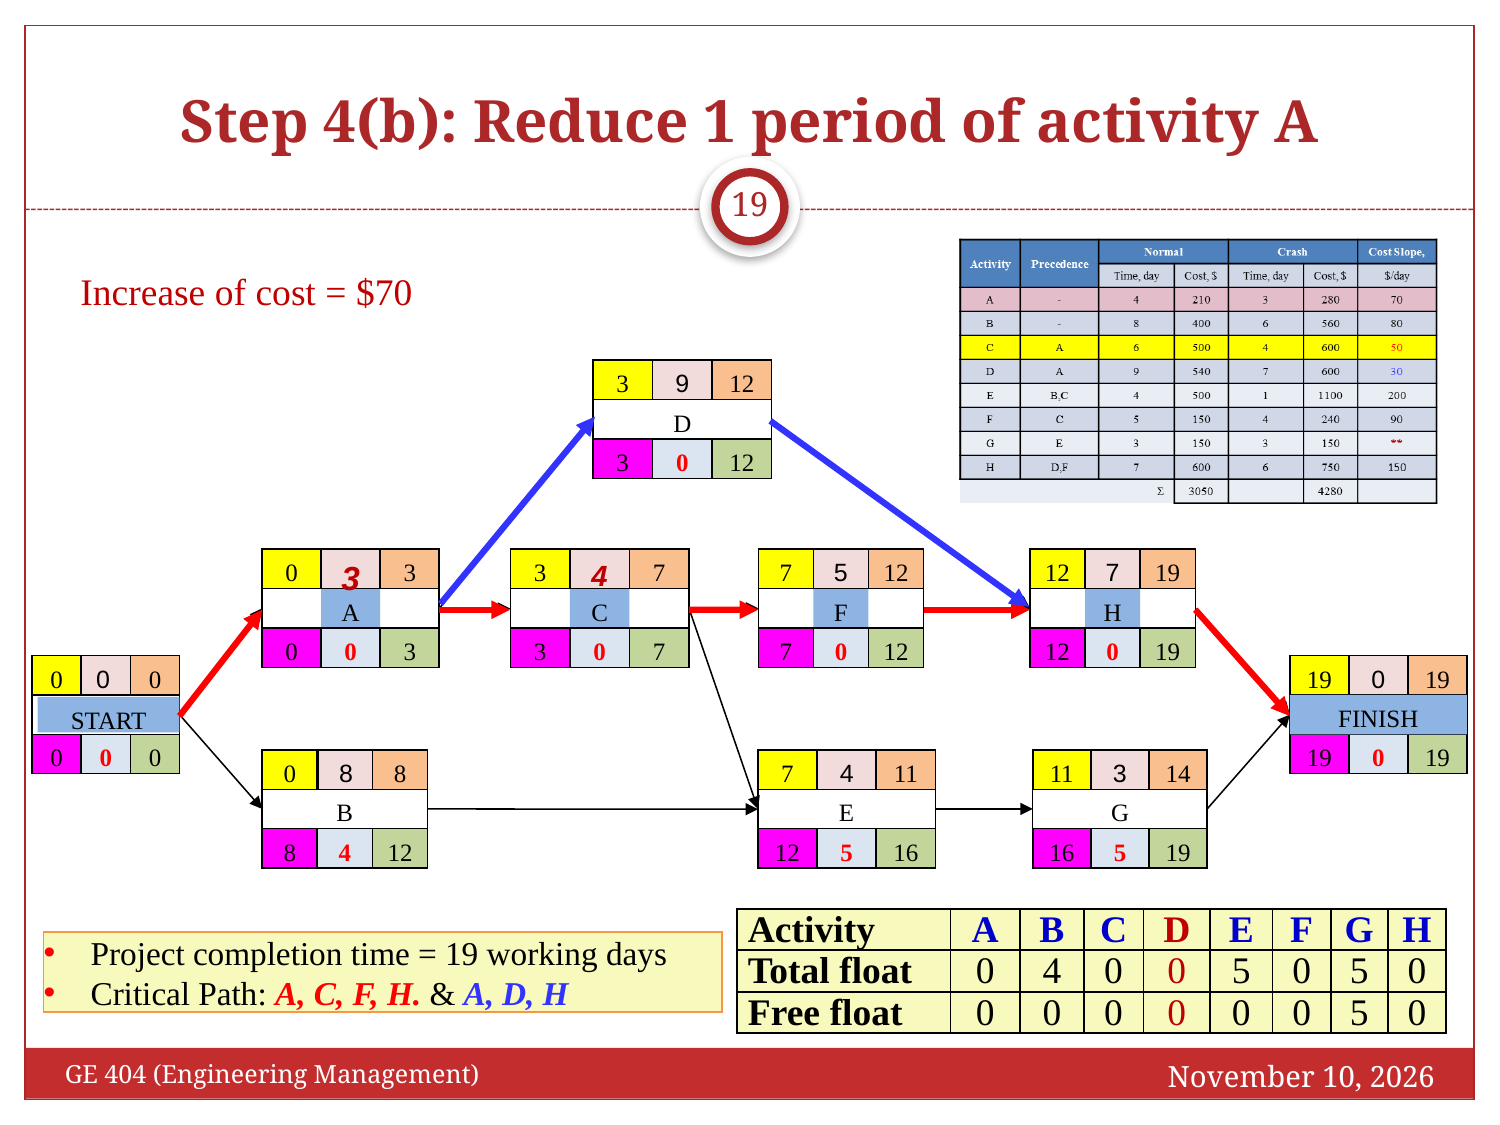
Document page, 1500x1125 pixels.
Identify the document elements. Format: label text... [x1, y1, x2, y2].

table_cell 5 [1332, 993, 1387, 1032]
table_cell 5 [1211, 951, 1272, 991]
table_header H [1389, 910, 1445, 949]
table_cell 0 [1144, 951, 1209, 991]
table_cell 0 [1211, 993, 1272, 1032]
table_cell 0 [1389, 951, 1445, 991]
table_cell 0 [1273, 993, 1330, 1032]
table_header E [1211, 910, 1272, 949]
table_cell 0 [1144, 993, 1209, 1032]
table_header D [1144, 910, 1209, 949]
table_cell 0 [1389, 993, 1445, 1032]
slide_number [950, 1050, 1450, 1111]
table_header C [1085, 910, 1143, 949]
table_header G [1332, 910, 1387, 949]
table_cell Total float [738, 951, 950, 991]
table_cell 4 [1021, 951, 1083, 991]
table_header Activity [738, 910, 950, 949]
picture [959, 238, 1438, 505]
table_cell Free float [738, 993, 950, 1032]
table_cell 0 [1273, 951, 1330, 991]
footer GE 404 (Engineering Management) [50, 1051, 638, 1112]
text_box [31, 360, 1468, 869]
table_cell 0 [1085, 951, 1143, 991]
text_box Increase of cost = $70 [65, 260, 428, 320]
table_header B [1021, 910, 1083, 949]
text_box Project completion time = 19 working days Critical Path: A, C, F, H. & A, D, H [43, 931, 722, 1012]
table_cell 0 [951, 951, 1019, 991]
slide_number 19 [712, 169, 788, 243]
table_header F [1273, 910, 1330, 949]
table_cell 0 [1021, 993, 1083, 1032]
table_cell 0 [951, 993, 1019, 1032]
table_cell 5 [1332, 951, 1387, 991]
table_cell 0 [1085, 993, 1143, 1032]
table_header A [951, 910, 1019, 949]
title Step 4(b): Reduce 1 period of activity A [49, 37, 1450, 162]
